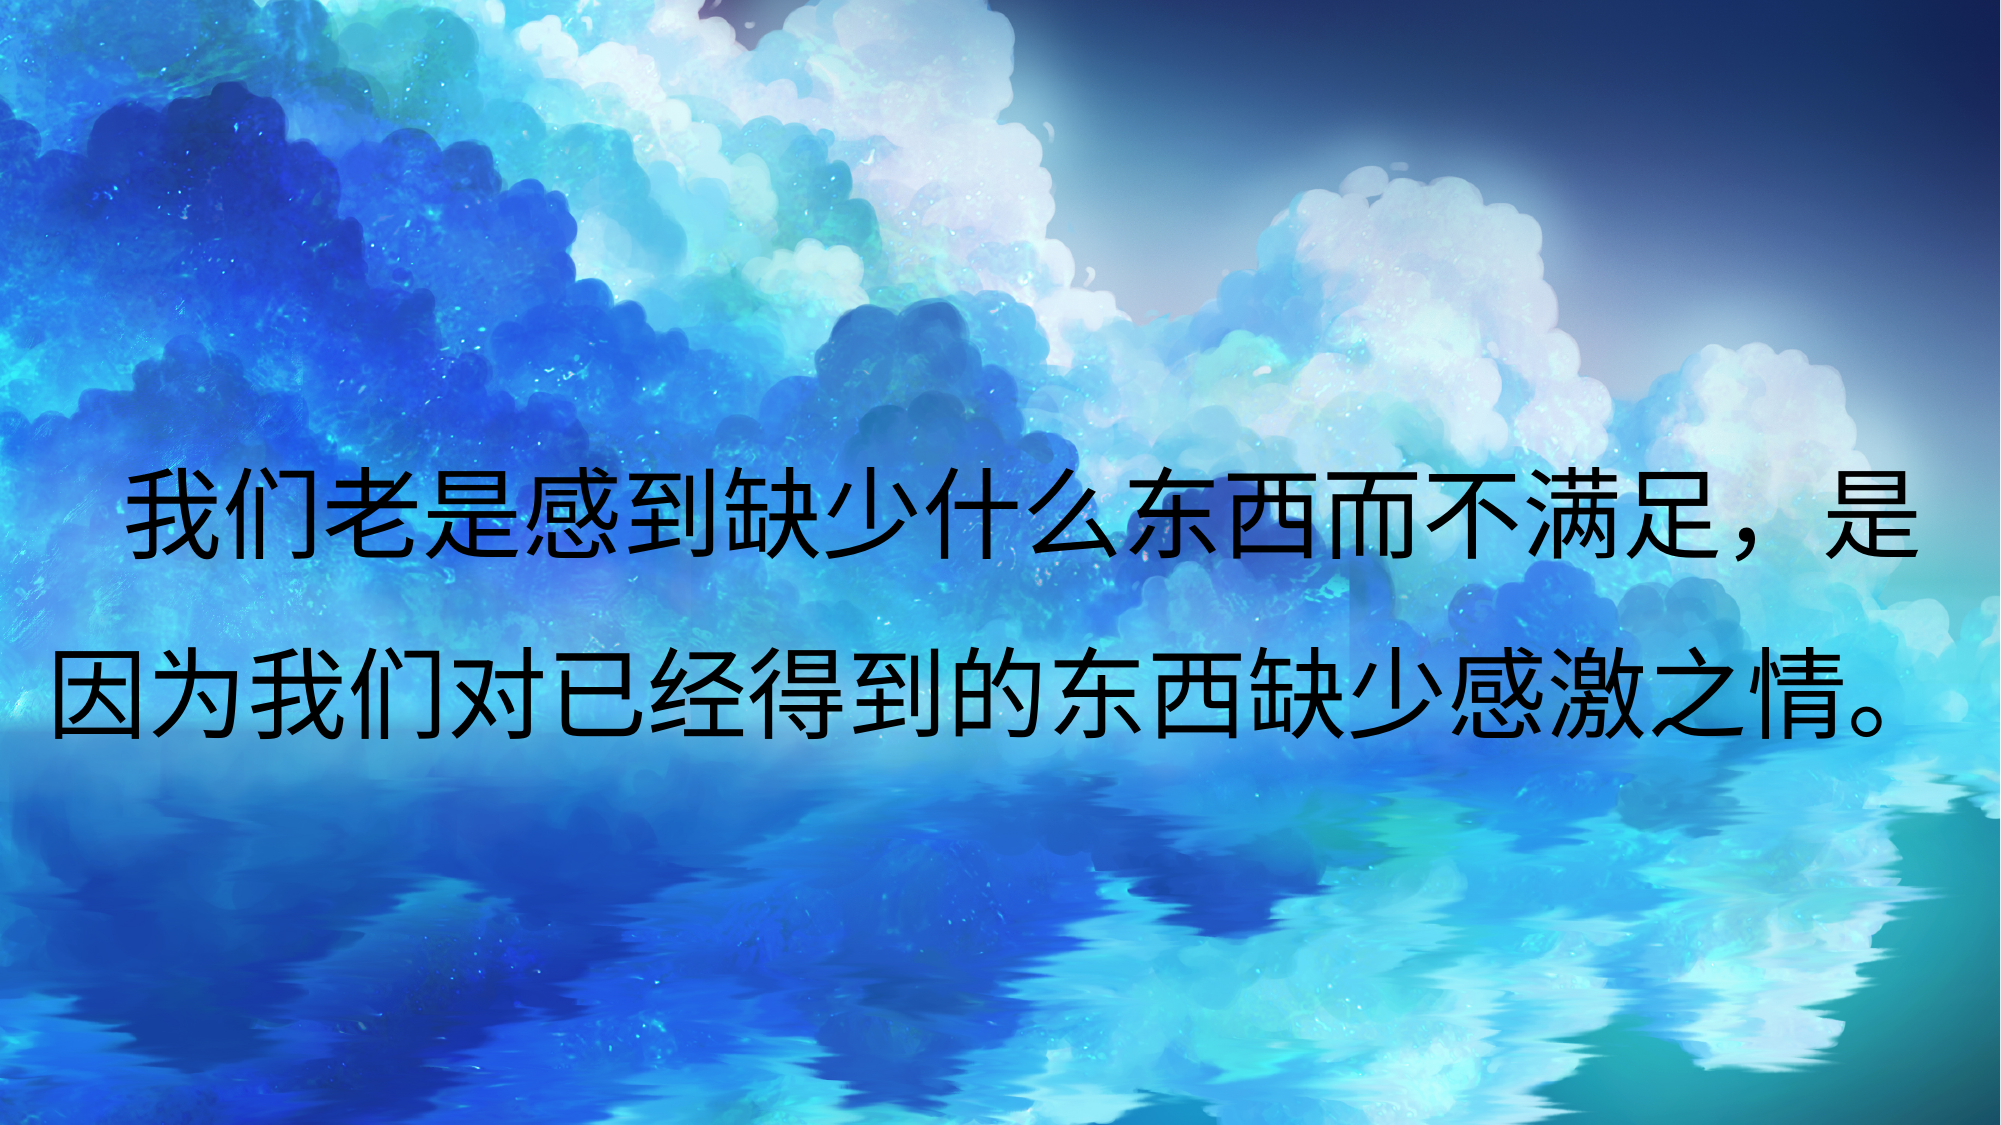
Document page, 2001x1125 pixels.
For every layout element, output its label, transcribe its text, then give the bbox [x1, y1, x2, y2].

text_box 我们老是感到缺少什么东西而不满足，是因为我们对已经得到的东西缺少感激之情。 [32, 383, 1968, 759]
picture [0, 0, 2001, 1125]
